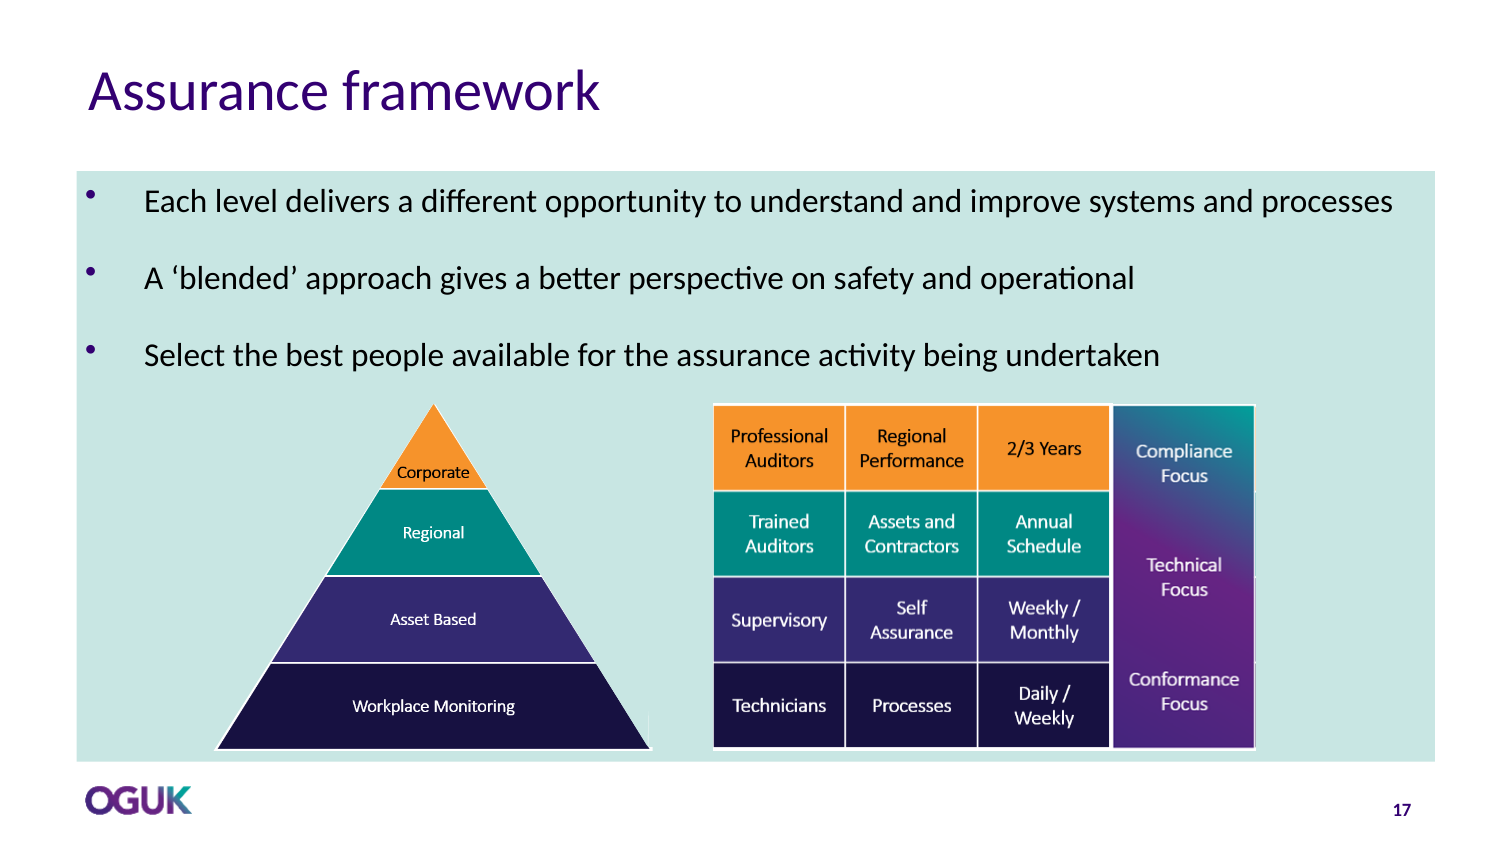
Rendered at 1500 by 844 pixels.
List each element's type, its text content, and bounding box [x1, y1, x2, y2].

picture [713, 403, 1256, 751]
picture [213, 404, 653, 751]
slide_number 17 [1352, 800, 1412, 818]
picture [76, 778, 200, 822]
list Each level delivers a different opportunity to understand and improve systems and processes A ‘blended’ approach gives a better perspective on safety and operational Select the best people available for the assurance activity being undertaken [85, 178, 1408, 387]
title Assurance framework [88, 38, 1412, 145]
text_box [76, 170, 1436, 763]
